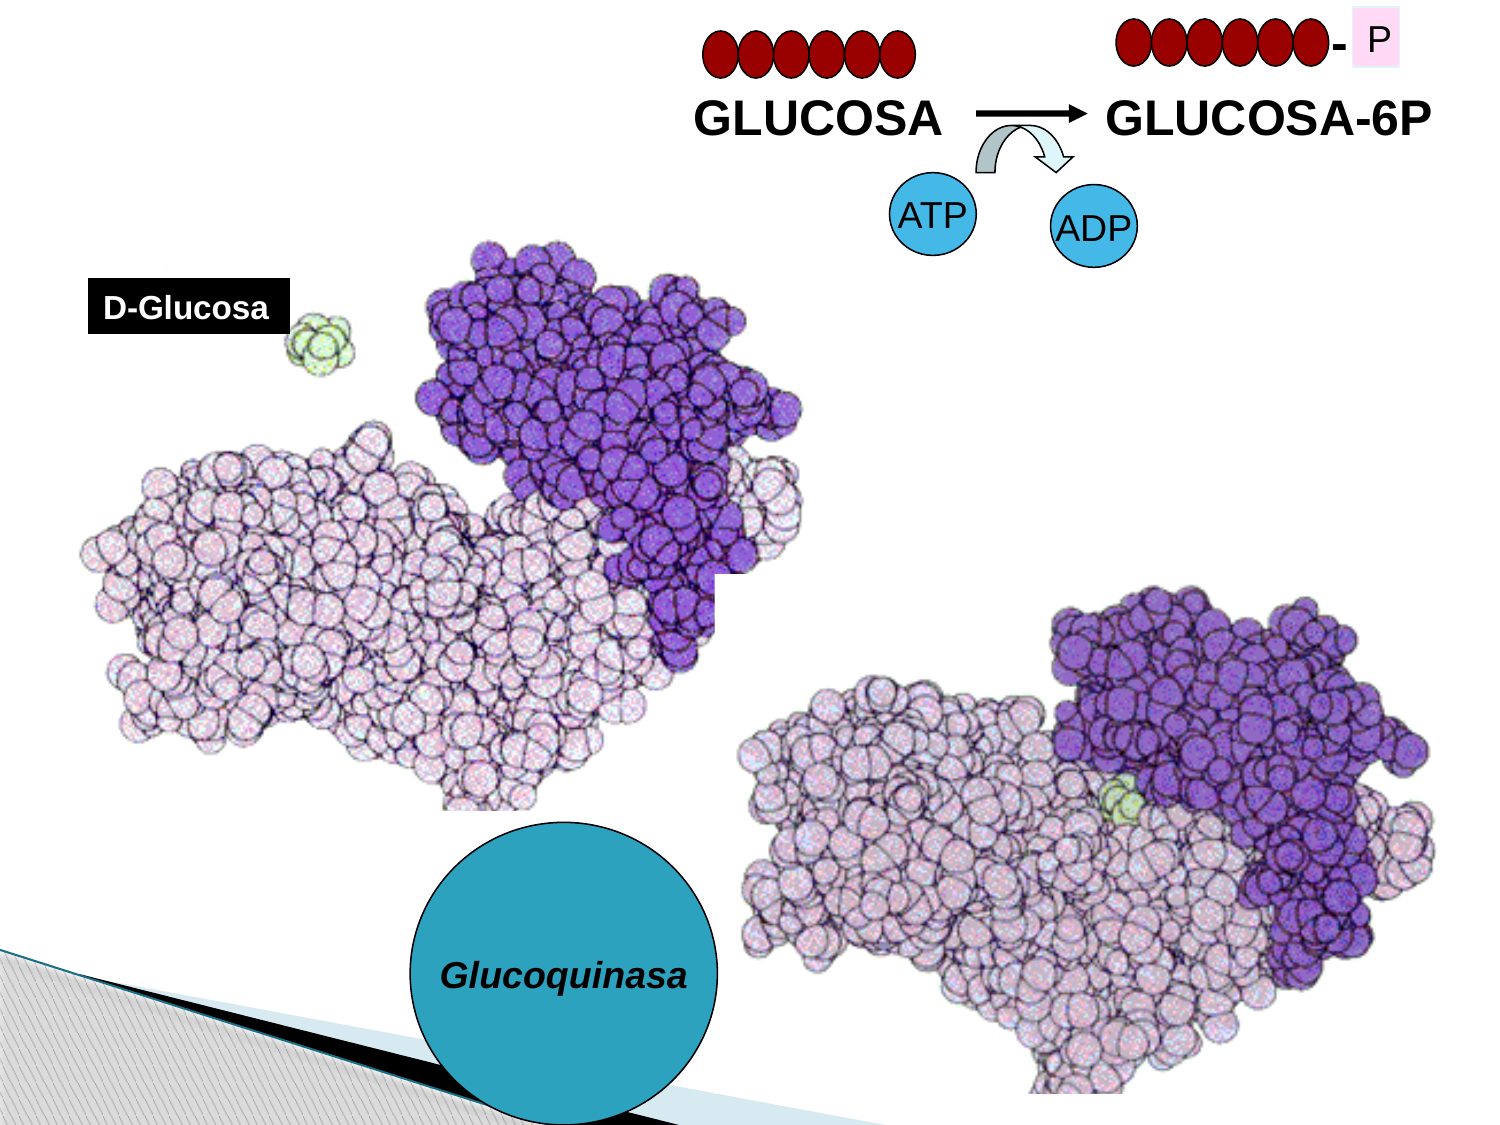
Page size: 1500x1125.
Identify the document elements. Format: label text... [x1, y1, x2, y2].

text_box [702, 30, 916, 79]
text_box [64, 231, 810, 811]
text_box Glucoquinasa [410, 823, 708, 1125]
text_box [678, 77, 1460, 268]
picture [714, 574, 1447, 1095]
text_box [1115, 2, 1400, 79]
